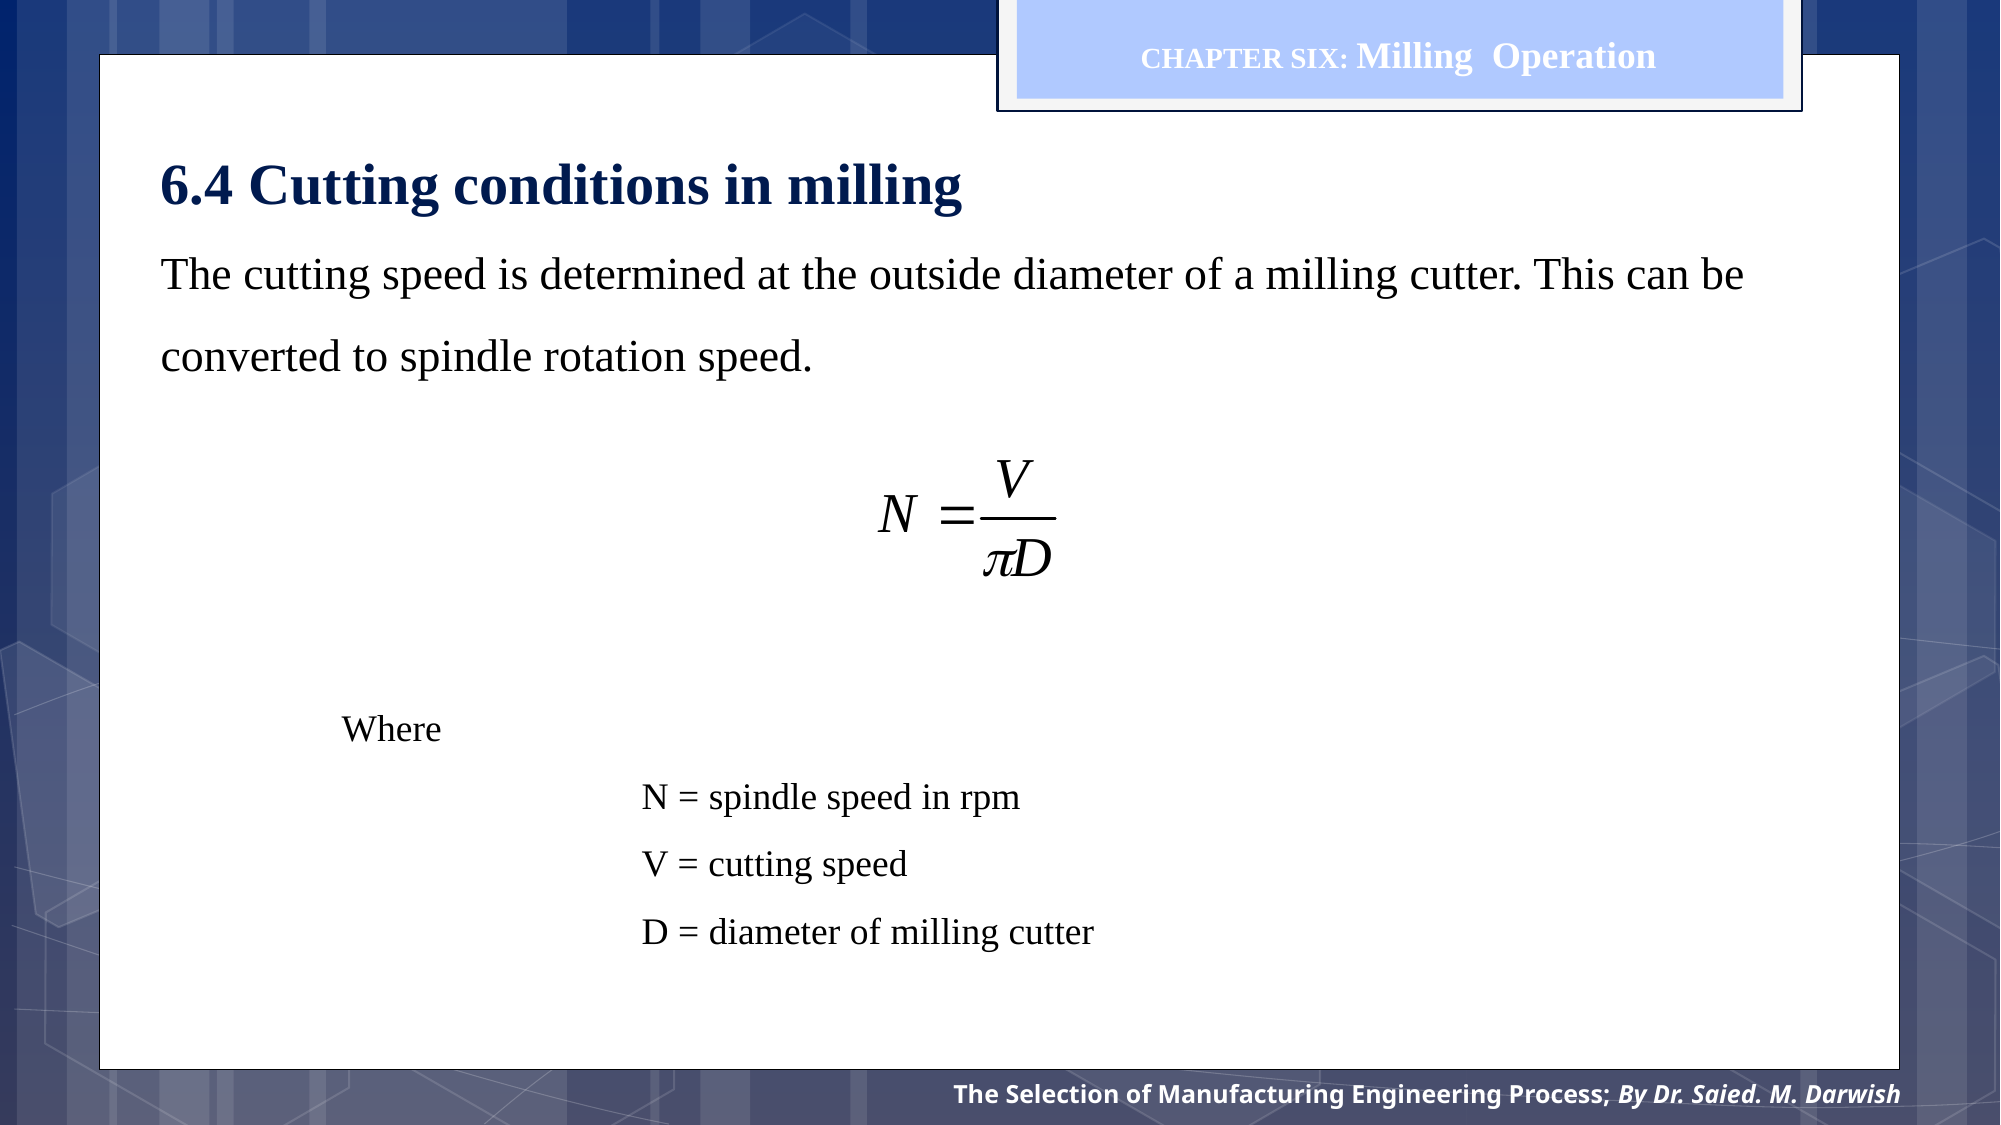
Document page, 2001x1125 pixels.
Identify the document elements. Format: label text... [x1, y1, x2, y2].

text_box 6.4 Cutting conditions in milling The cutting speed is determined at the outside diameter of a milling cutter. This can be converted to spindle rotation speed. [145, 104, 1887, 389]
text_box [867, 443, 1070, 589]
text_box Where N = spindle speed in rpm V = cutting speed D = diameter of milling cutter [326, 674, 1327, 959]
text_box CHAPTER SIX: Milling Operation [940, 0, 1858, 84]
